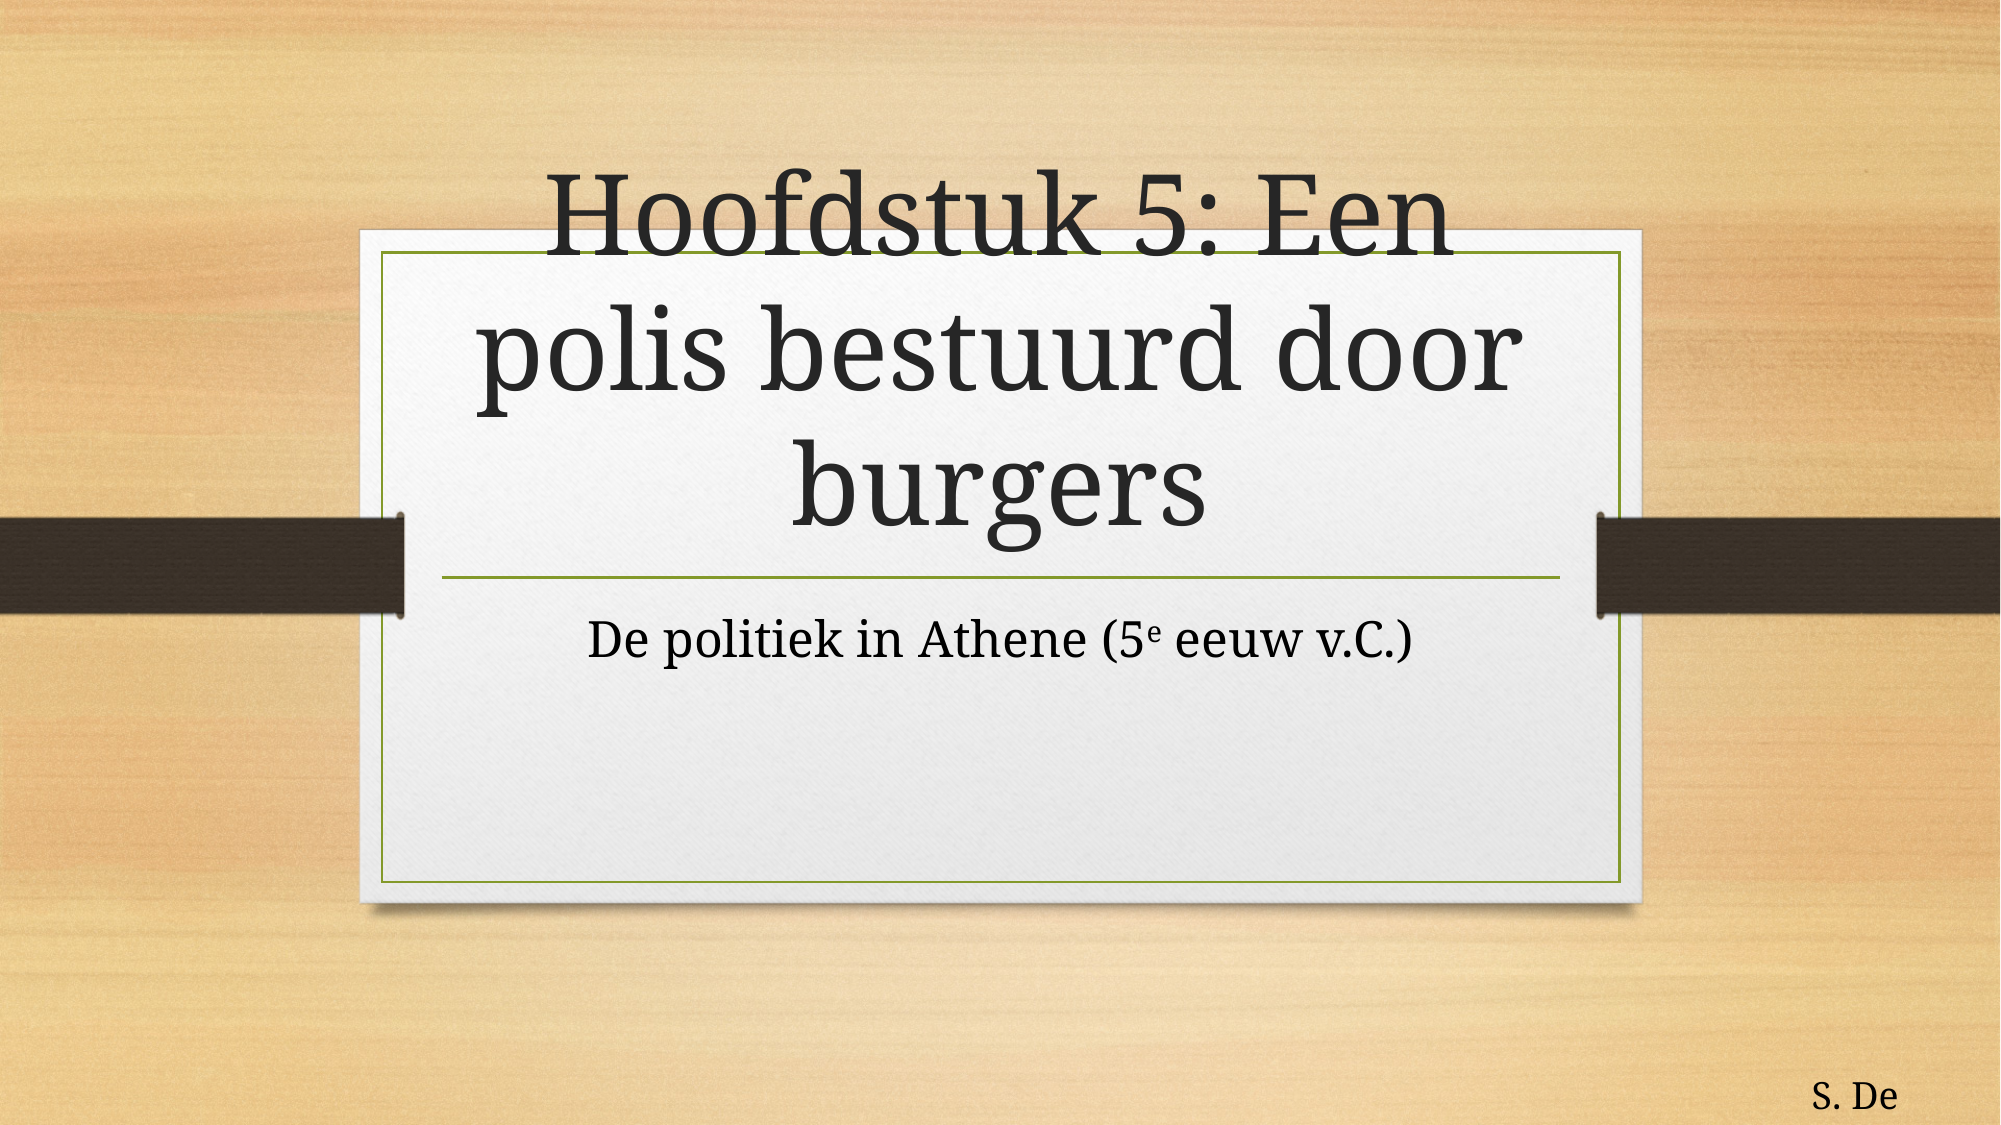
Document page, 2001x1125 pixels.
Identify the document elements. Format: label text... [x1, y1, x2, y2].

picture [0, 0, 2001, 1125]
title Hoofdstuk 5: Een polis bestuurd door burgers [441, 306, 1560, 556]
text_box S. De Smet [1796, 1064, 2000, 1125]
subtitle De politiek in Athene (5e eeuw v.C.) [441, 600, 1560, 817]
